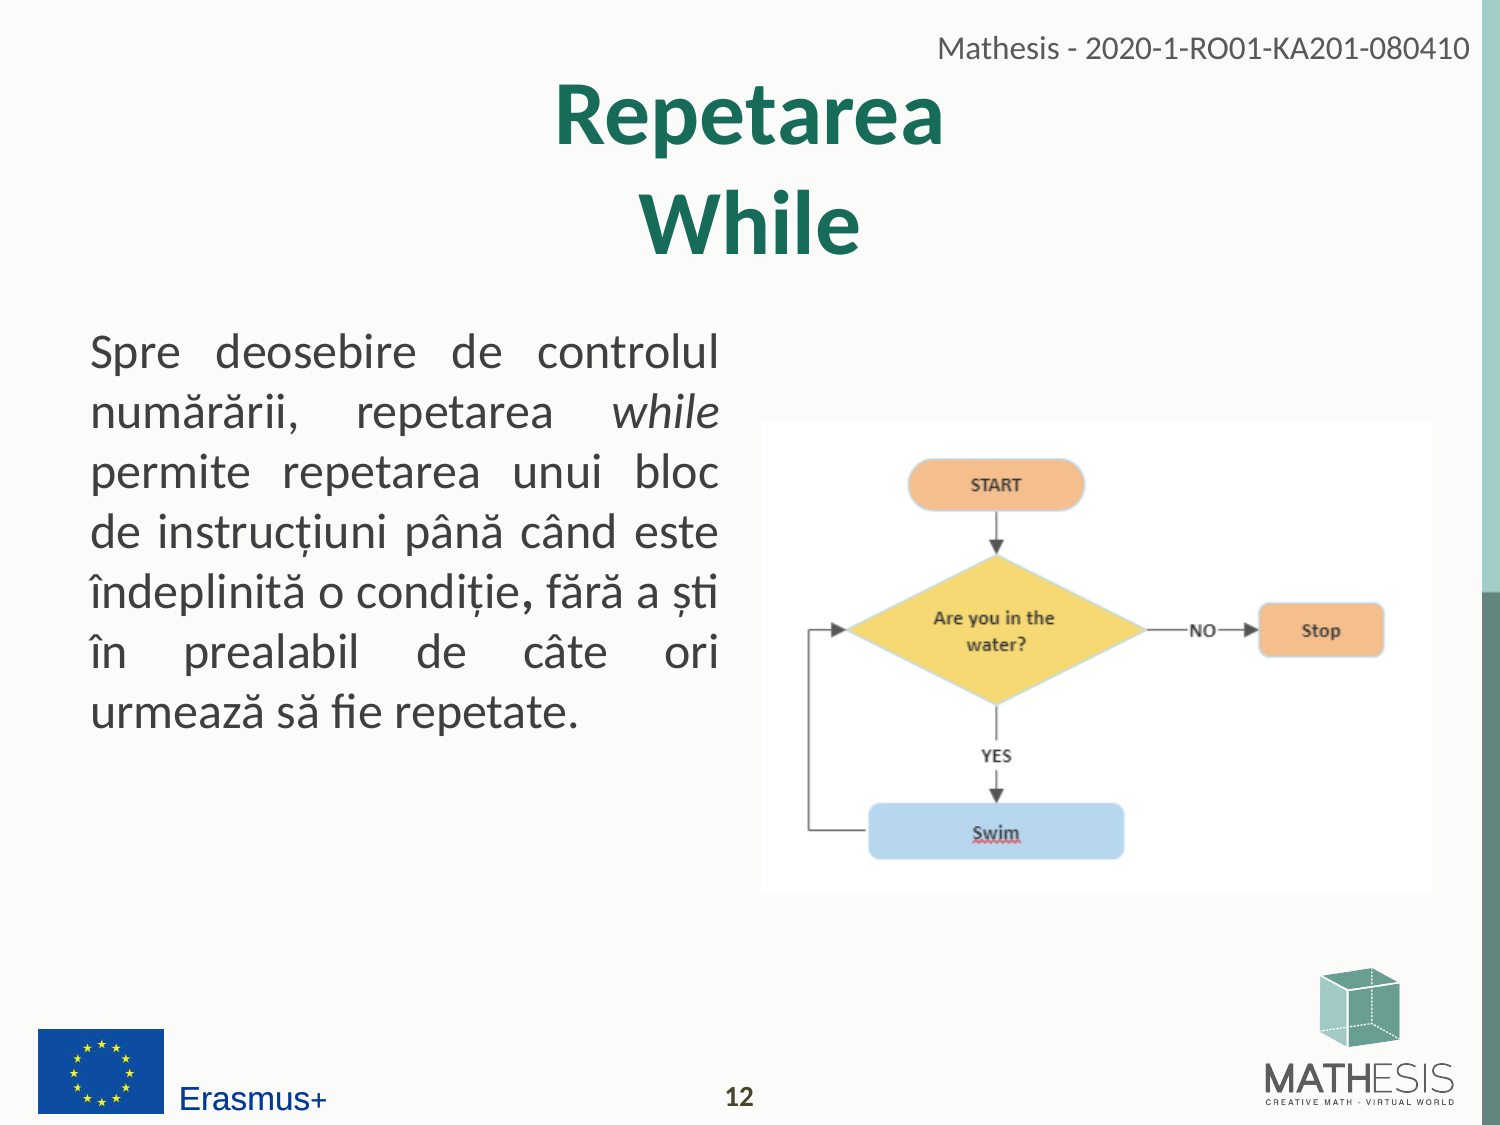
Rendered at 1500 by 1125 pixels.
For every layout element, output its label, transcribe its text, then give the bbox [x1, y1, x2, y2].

picture [38, 1029, 164, 1114]
picture [761, 421, 1433, 894]
list Spre deosebire de controlul numărării, repetarea while permite repetarea unui bloc de instrucțiuni până când este îndeplinită o condiție, fără a ști în prealabil de câte ori urmează să fie repetate. [75, 310, 735, 1005]
title Repetarea While [75, 45, 1425, 233]
